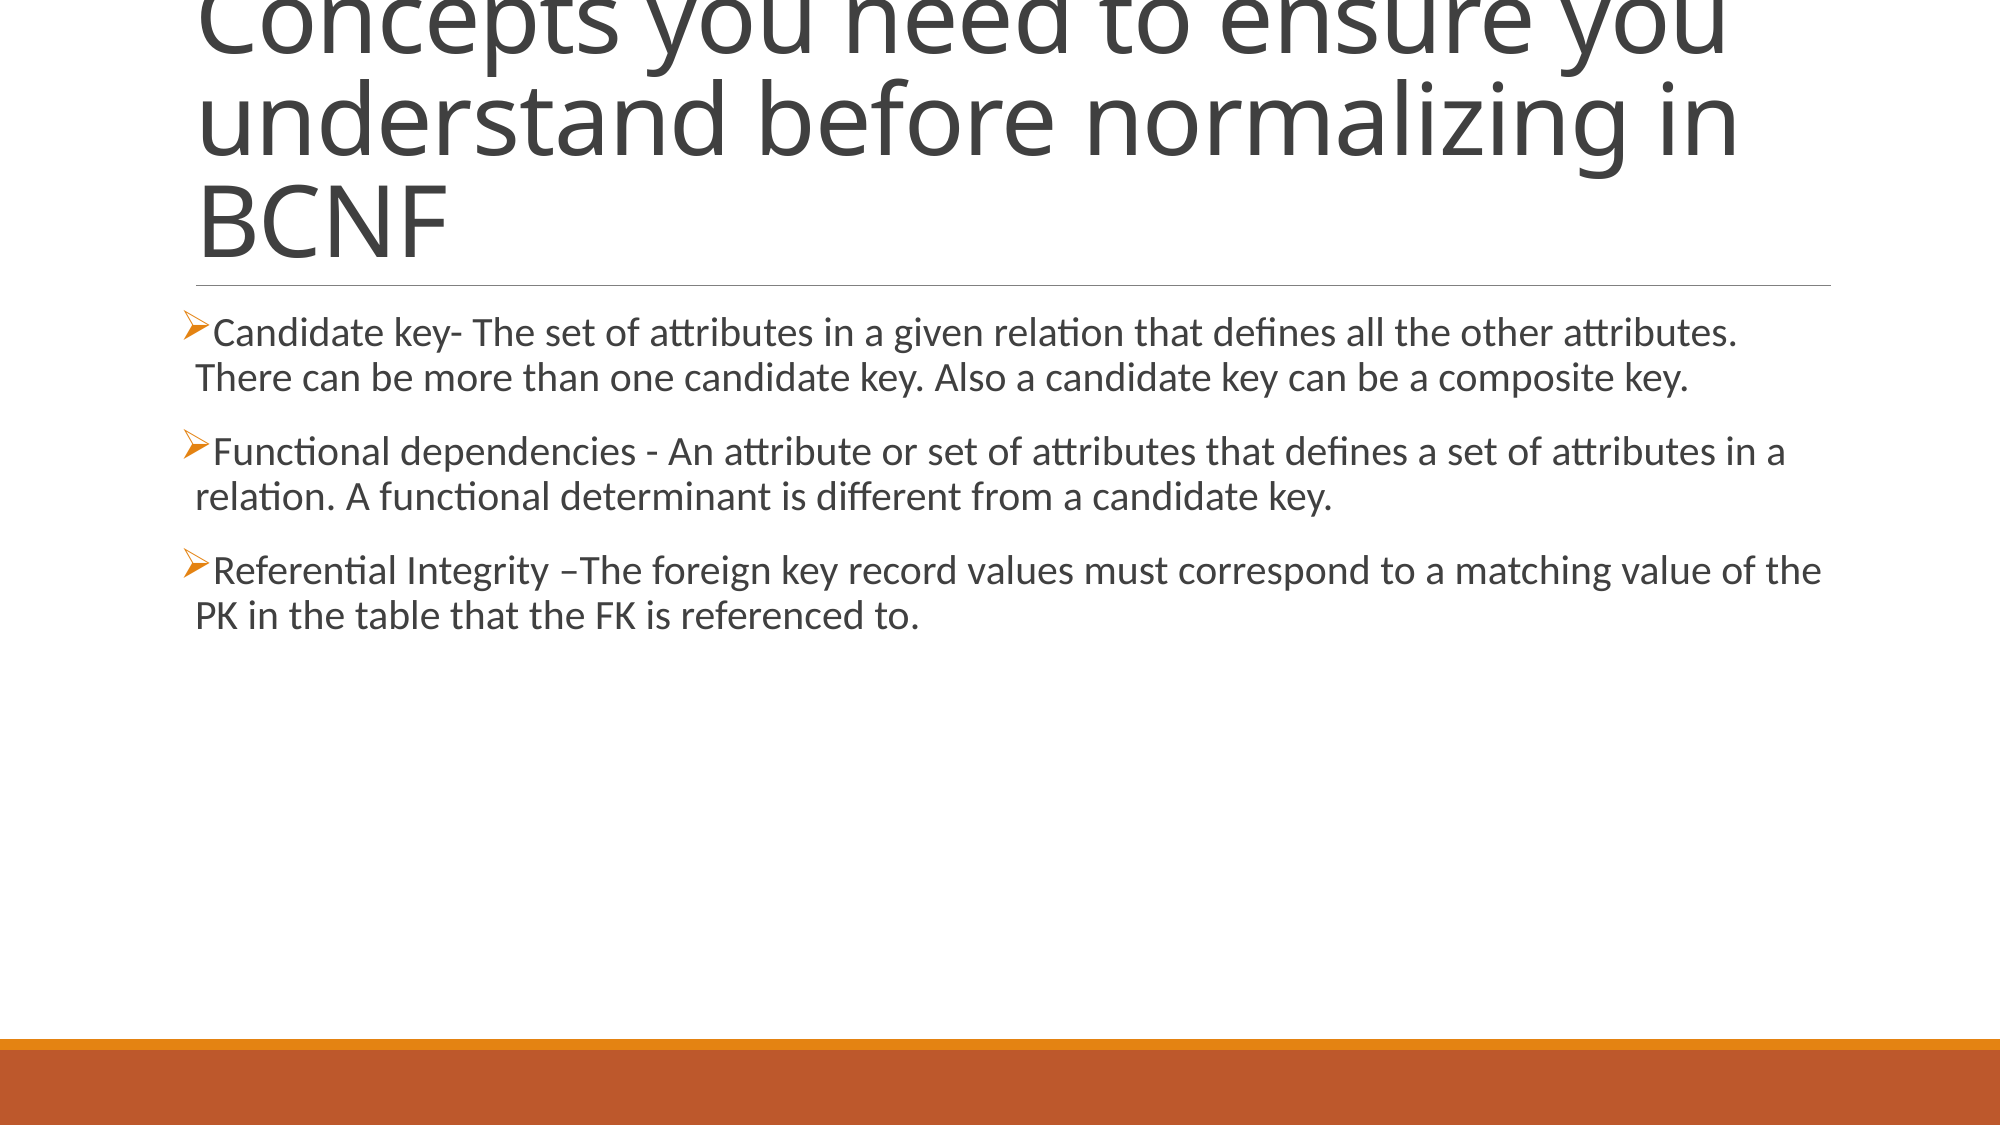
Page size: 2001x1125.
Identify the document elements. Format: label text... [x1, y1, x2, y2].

title Concepts you need to ensure you understand before normalizing in BCNF [180, 47, 1830, 285]
list Candidate key- The set of attributes in a given relation that defines all the other attributes. There can be more than one candidate key. Also a candidate key can be a composite key. Functional dependencies - An attribute or set of attributes that defines a set of attributes in a relation. A functional determinant is different from a candidate key. Referential Integrity –The foreign key record values must correspond to a matching value of the PK in the table that the FK is referenced to. [180, 302, 1830, 963]
